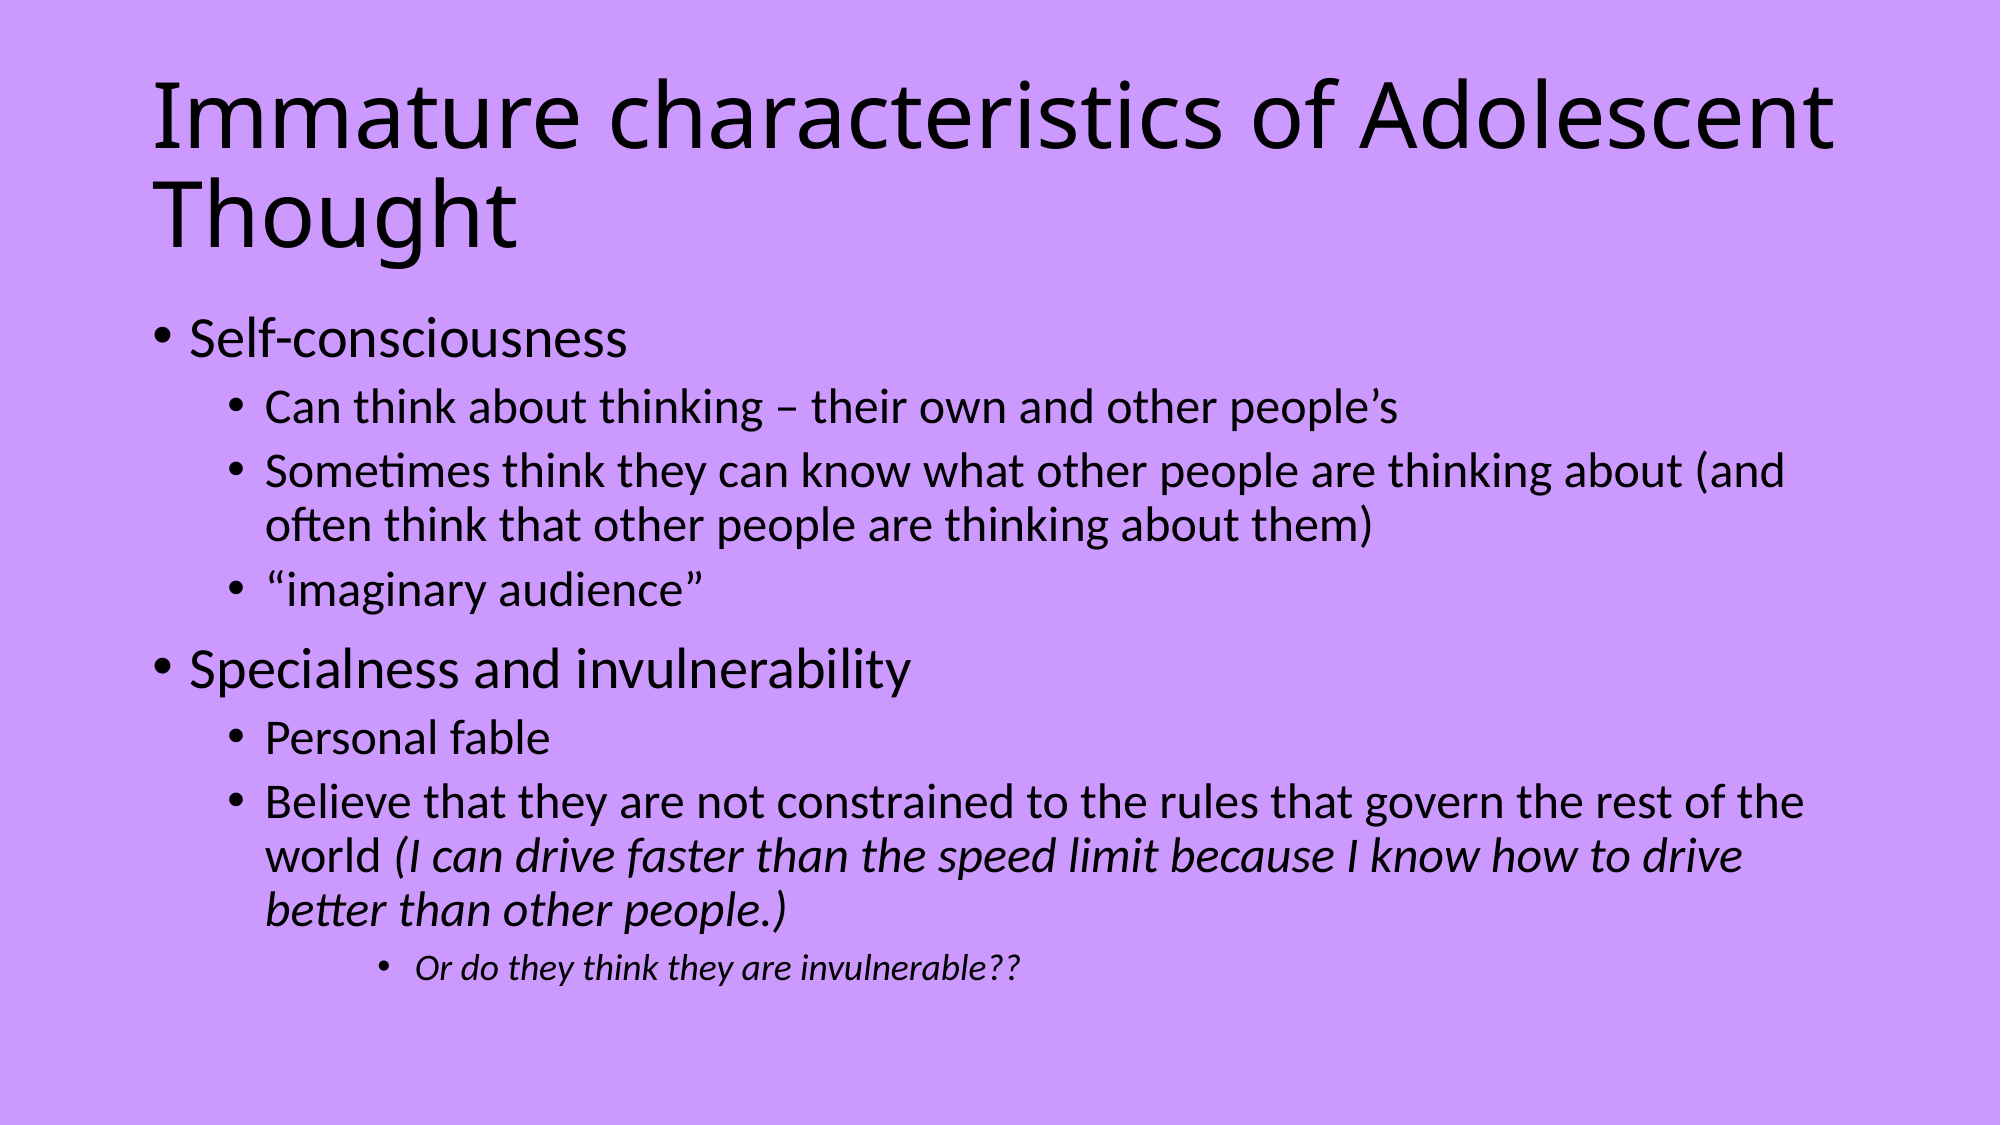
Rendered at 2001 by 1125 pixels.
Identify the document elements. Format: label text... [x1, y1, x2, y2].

list Self-consciousness Can think about thinking – their own and other people’s Sometimes think they can know what other people are thinking about (and often think that other people are thinking about them) “imaginary audience” Specialness and invulnerability Personal fable Believe that they are not constrained to the rules that govern the rest of the world (I can drive faster than the speed limit because I know how to drive better than other people.) Or do they think they are invulnerable?? [137, 299, 1863, 1014]
title Immature characteristics of Adolescent Thought [137, 59, 1863, 278]
